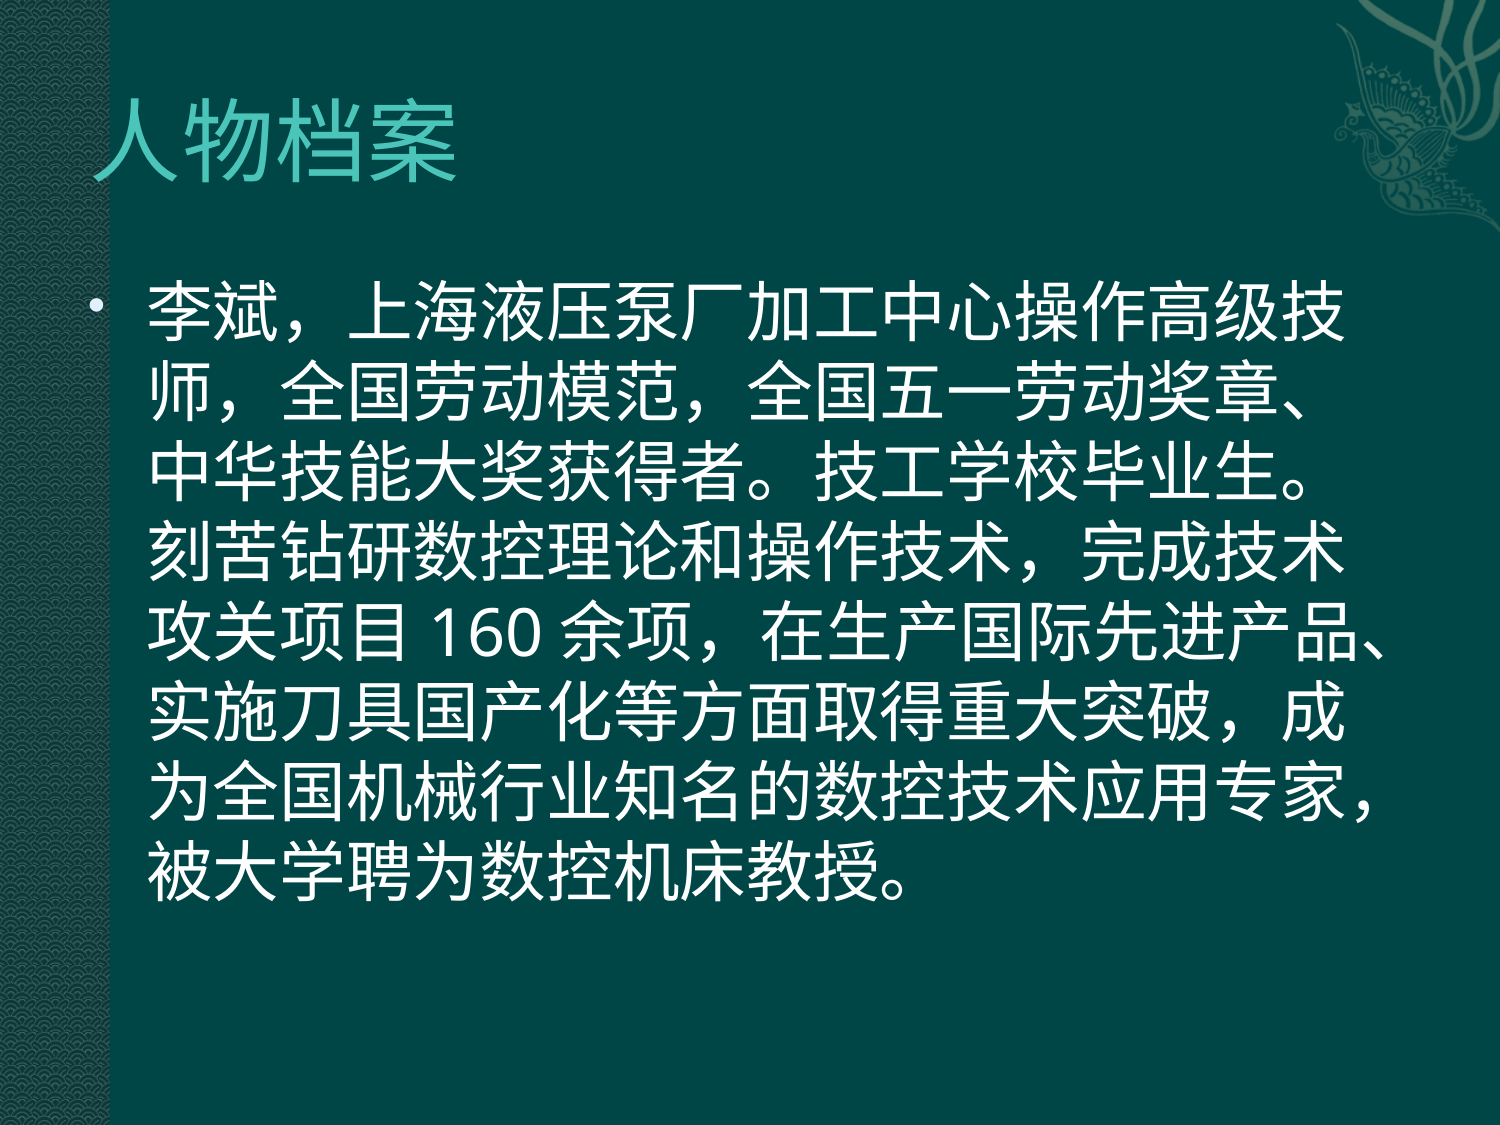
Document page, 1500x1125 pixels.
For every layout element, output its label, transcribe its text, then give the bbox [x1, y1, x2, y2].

picture [0, 0, 110, 1125]
title 人物档案 [75, 45, 1351, 233]
list 李斌，上海液压泵厂加工中心操作高级技师，全国劳动模范，全国五一劳动奖章、中华技能大奖获得者。技工学校毕业生。刻苦钻研数控理论和操作技术，完成技术攻关项目160余项，在生产国际先进产品、实施刀具国产化等方面取得重大突破，成为全国机械行业知名的数控技术应用专家，被大学聘为数控机床教授。 [75, 262, 1425, 1005]
